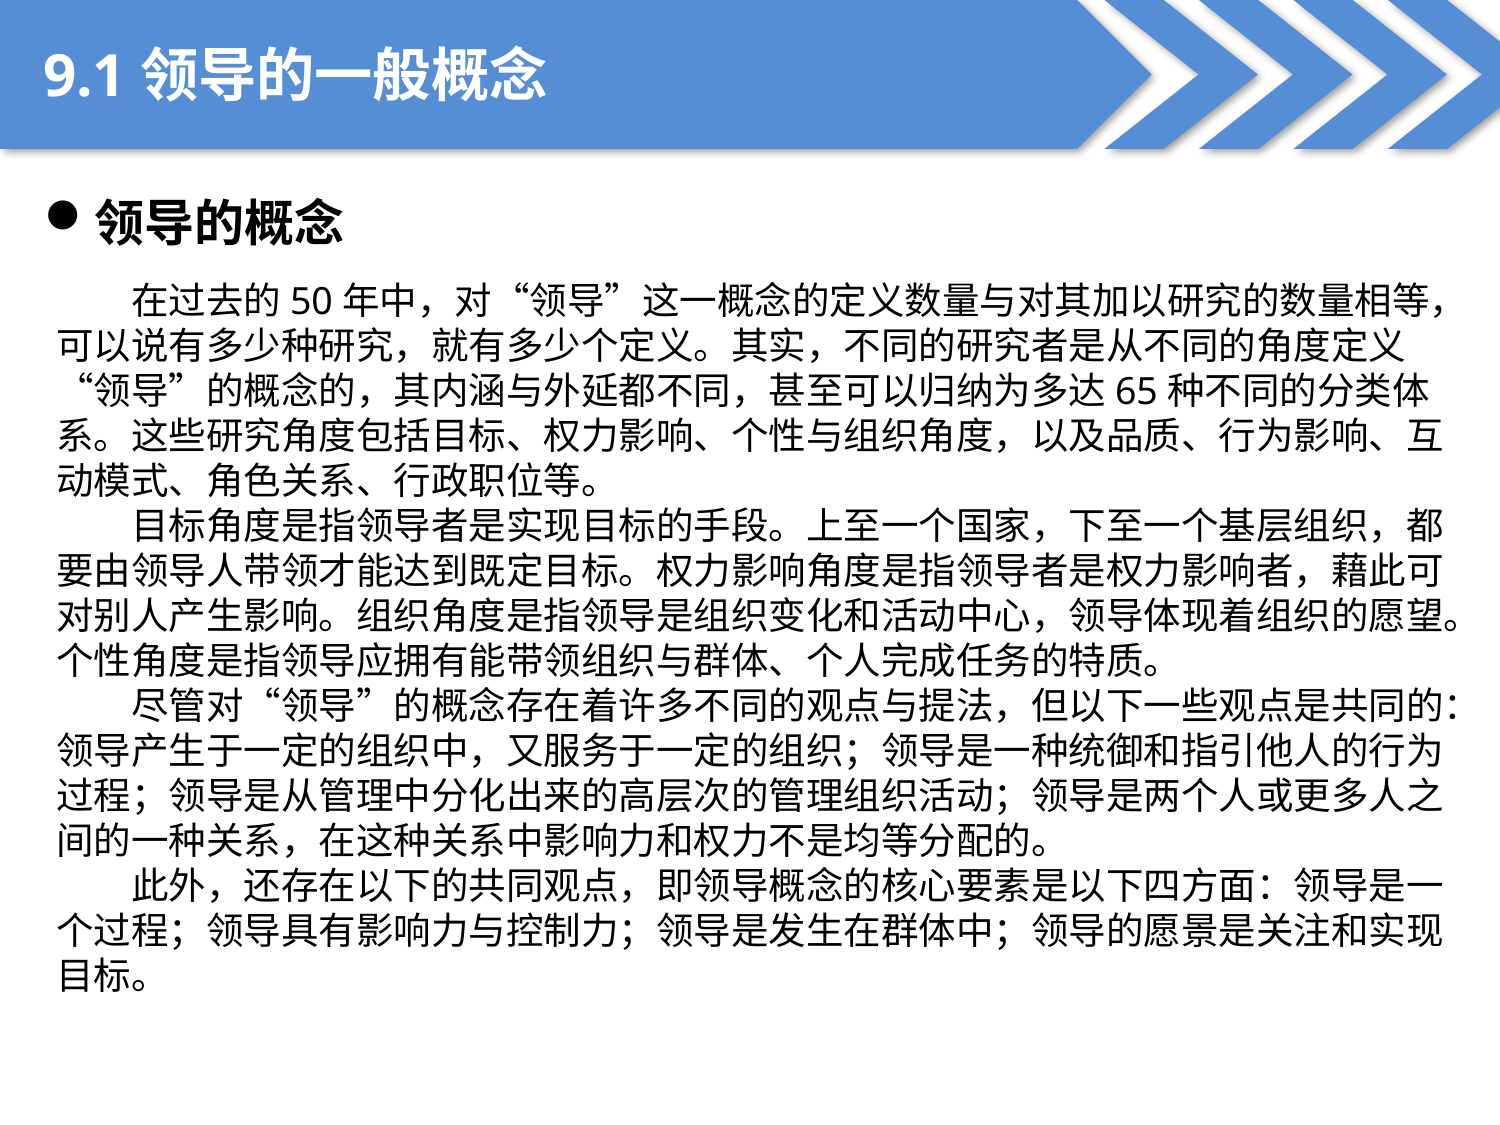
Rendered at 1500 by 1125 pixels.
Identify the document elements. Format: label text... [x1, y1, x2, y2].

text_box 领导的概念 [29, 184, 502, 260]
text_box 9.1领导的一般概念 [28, 30, 563, 116]
text_box 在过去的50年中，对“领导”这一概念的定义数量与对其加以研究的数量相等，可以说有多少种研究，就有多少个定义。其实，不同的研究者是从不同的角度定义“领导”的概念的，其内涵与外延都不同，甚至可以归纳为多达65种不同的分类体系。这些研究角度包括目标、权力影响、个性与组织角度，以及品质、行为影响、互动模式、角色关系、行政职位等。 目标角度是指领导者是实现目标的手段。上至一个国家，下至一个基层组织，都要由领导人带领才能达到既定目标。权力影响角度是指领导者是权力影响者，藉此可对别人产生影响。组织角度是指领导是组织变化和活动中心，领导体现着组织的愿望。个性角度是指领导应拥有能带领组织与群体、个人完成任务的特质。 尽管对“领导”的概念存在着许多不同的观点与提法，但以下一些观点是共同的：领导产生于一定的组织中，又服务于一定的组织；领导是一种统御和指引他人的行为过程；领导是从管理中分化出来的高层次的管理组织活动；领导是两个人或更多人之间的一种关系，在这种关系中影响力和权力不是均等分配的。 此外，还存在以下的共同观点，即领导概念的核心要素是以下四方面：领导是一个过程；领导具有影响力与控制力；领导是发生在群体中；领导的愿景是关注和实现目标。 [41, 269, 1459, 1005]
